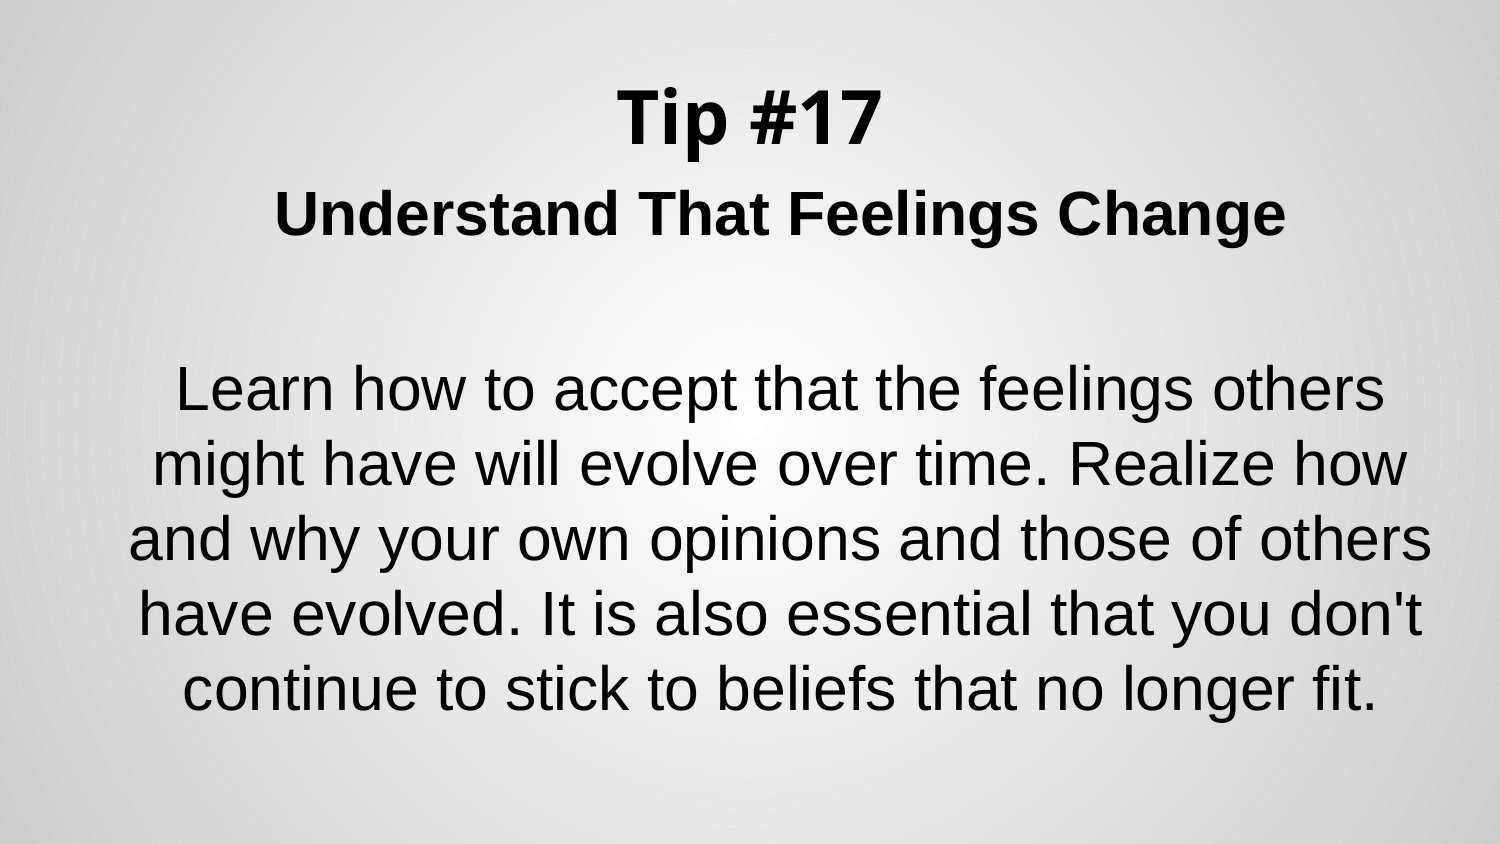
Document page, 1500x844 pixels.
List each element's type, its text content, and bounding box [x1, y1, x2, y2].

title Tip #17 [75, 33, 1425, 175]
list Understand That Feelings Change Learn how to accept that the feelings others might have will evolve over time. Realize how and why your own opinions and those of others have evolved. It is also essential that you don't continue to stick to beliefs that no longer fit. [106, 70, 1457, 754]
